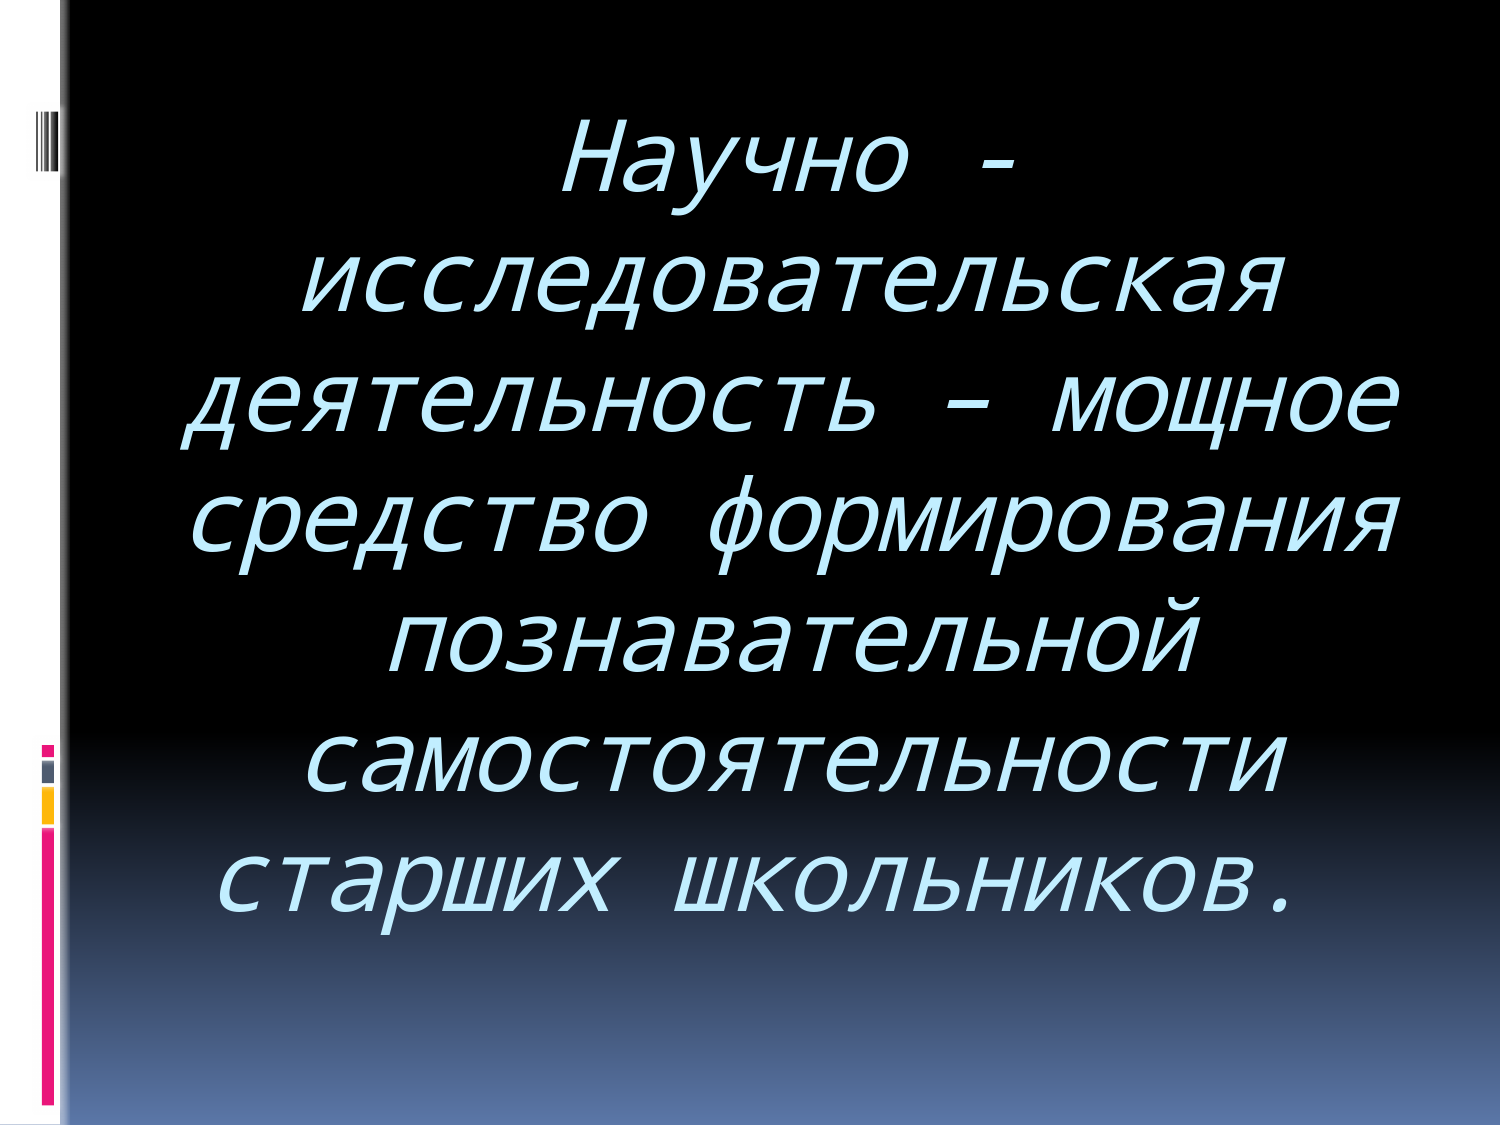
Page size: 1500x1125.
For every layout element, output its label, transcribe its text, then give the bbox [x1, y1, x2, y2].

title Научно - исследовательская деятельность – мощное средство формирования познавательной самостоятельности старших школьников. [150, 83, 1425, 1032]
